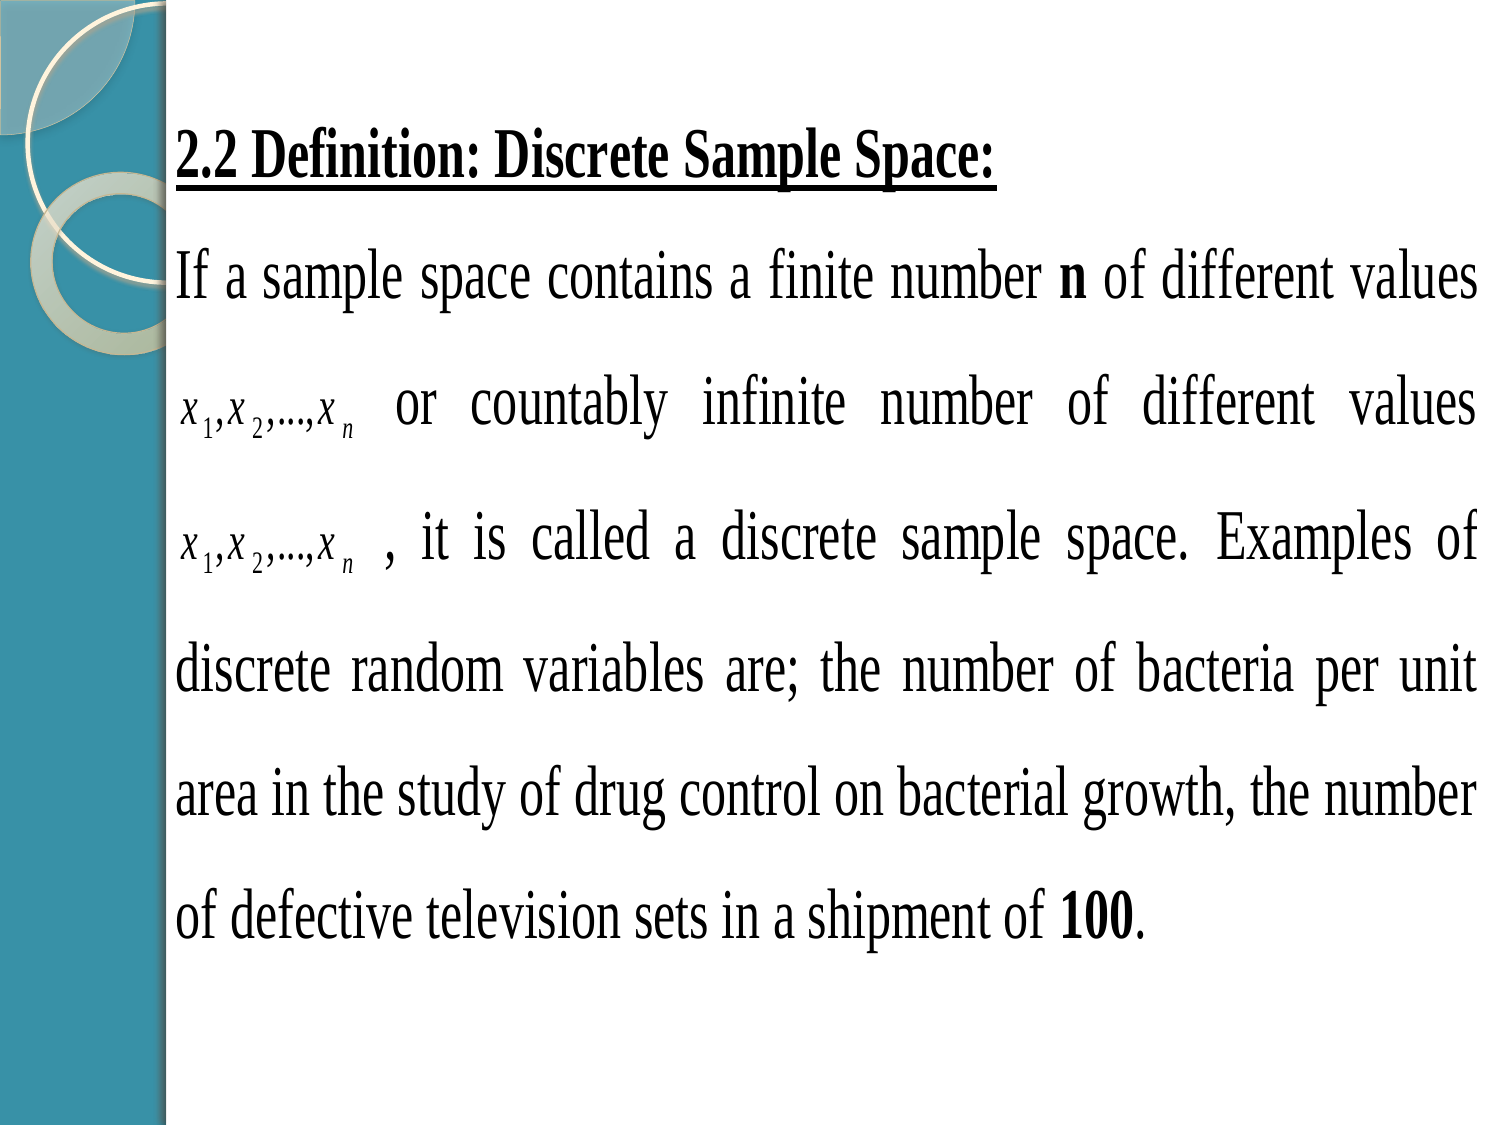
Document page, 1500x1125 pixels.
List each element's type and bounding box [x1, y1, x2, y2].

text_box [175, 110, 1477, 997]
